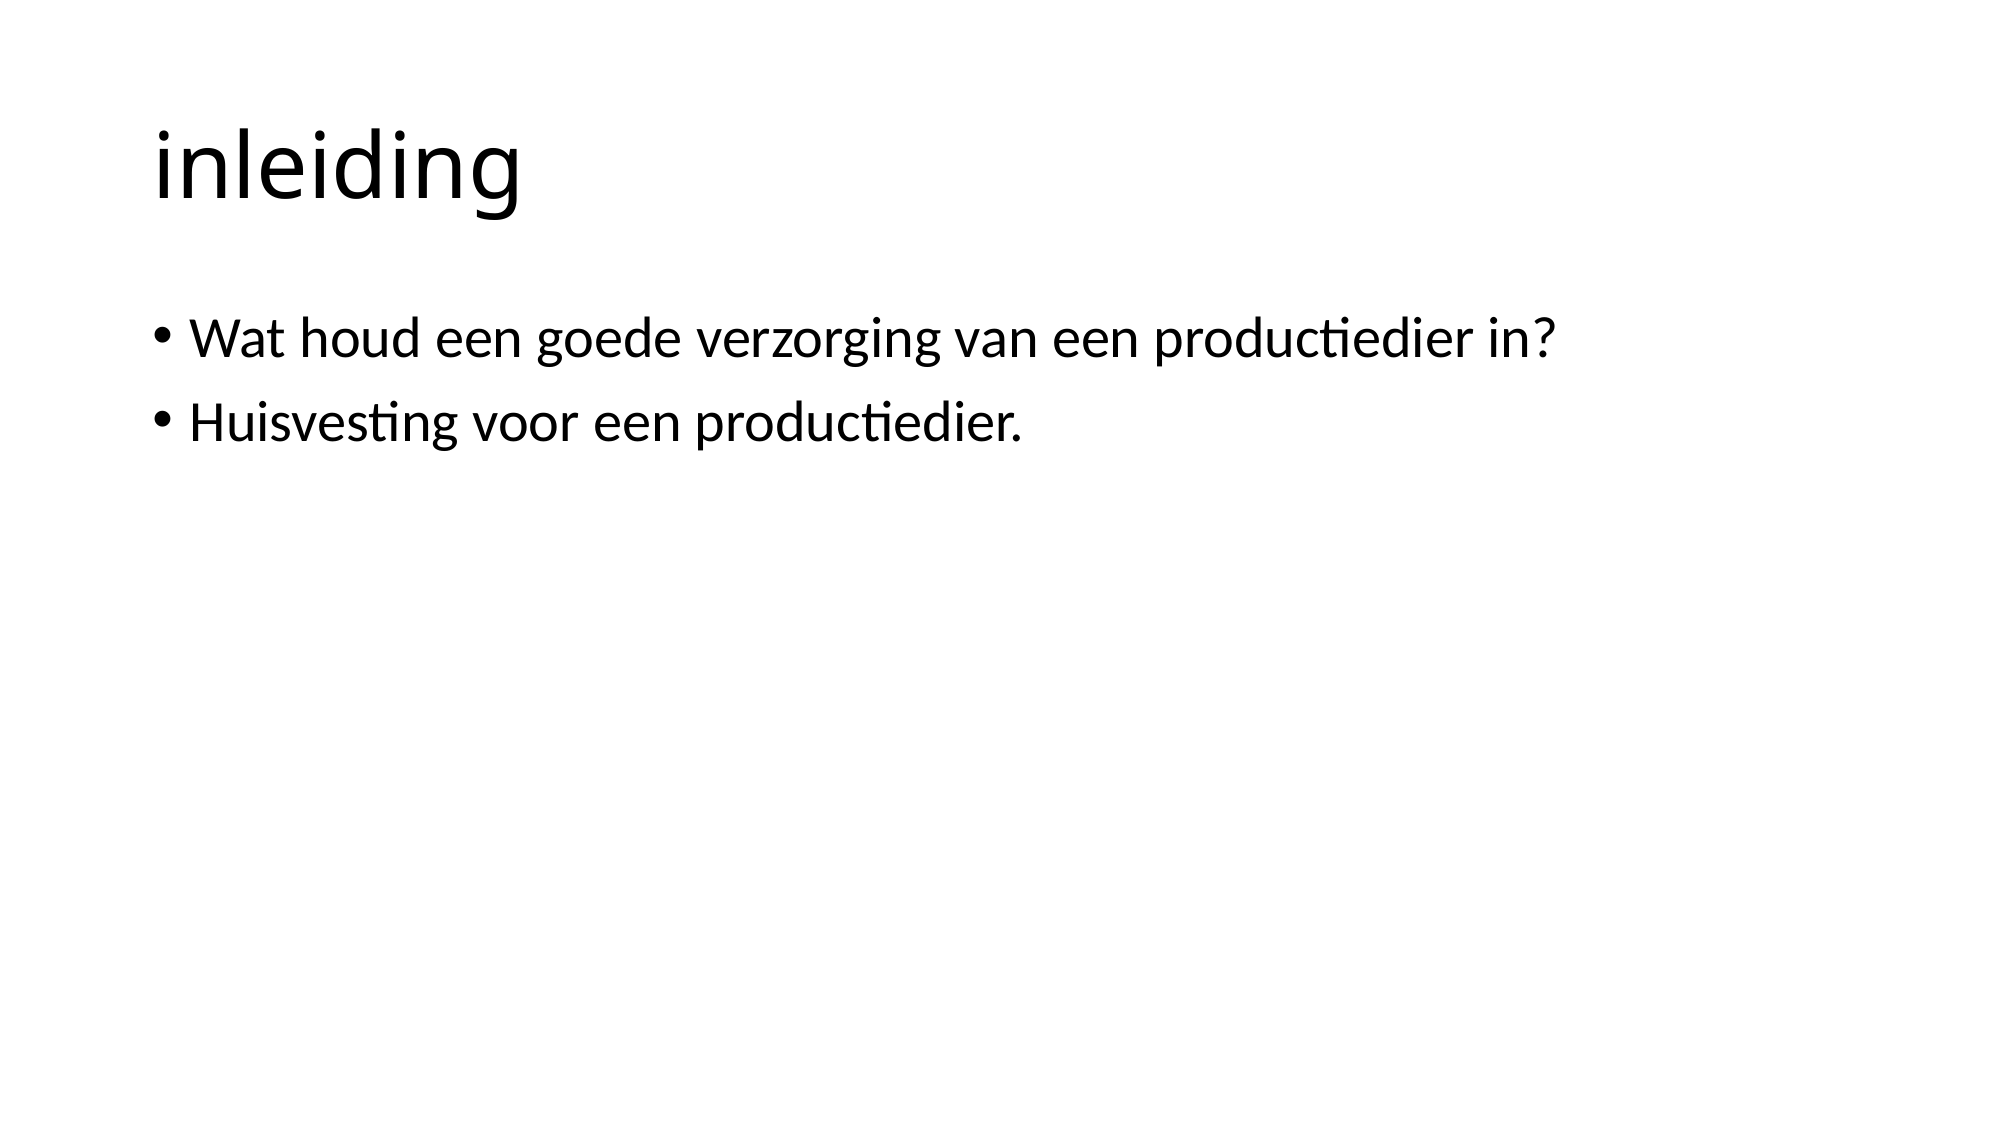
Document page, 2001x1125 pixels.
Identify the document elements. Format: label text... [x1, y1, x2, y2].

list Wat houd een goede verzorging van een productiedier in? Huisvesting voor een productiedier. [137, 299, 1863, 1014]
title inleiding [137, 59, 1863, 278]
